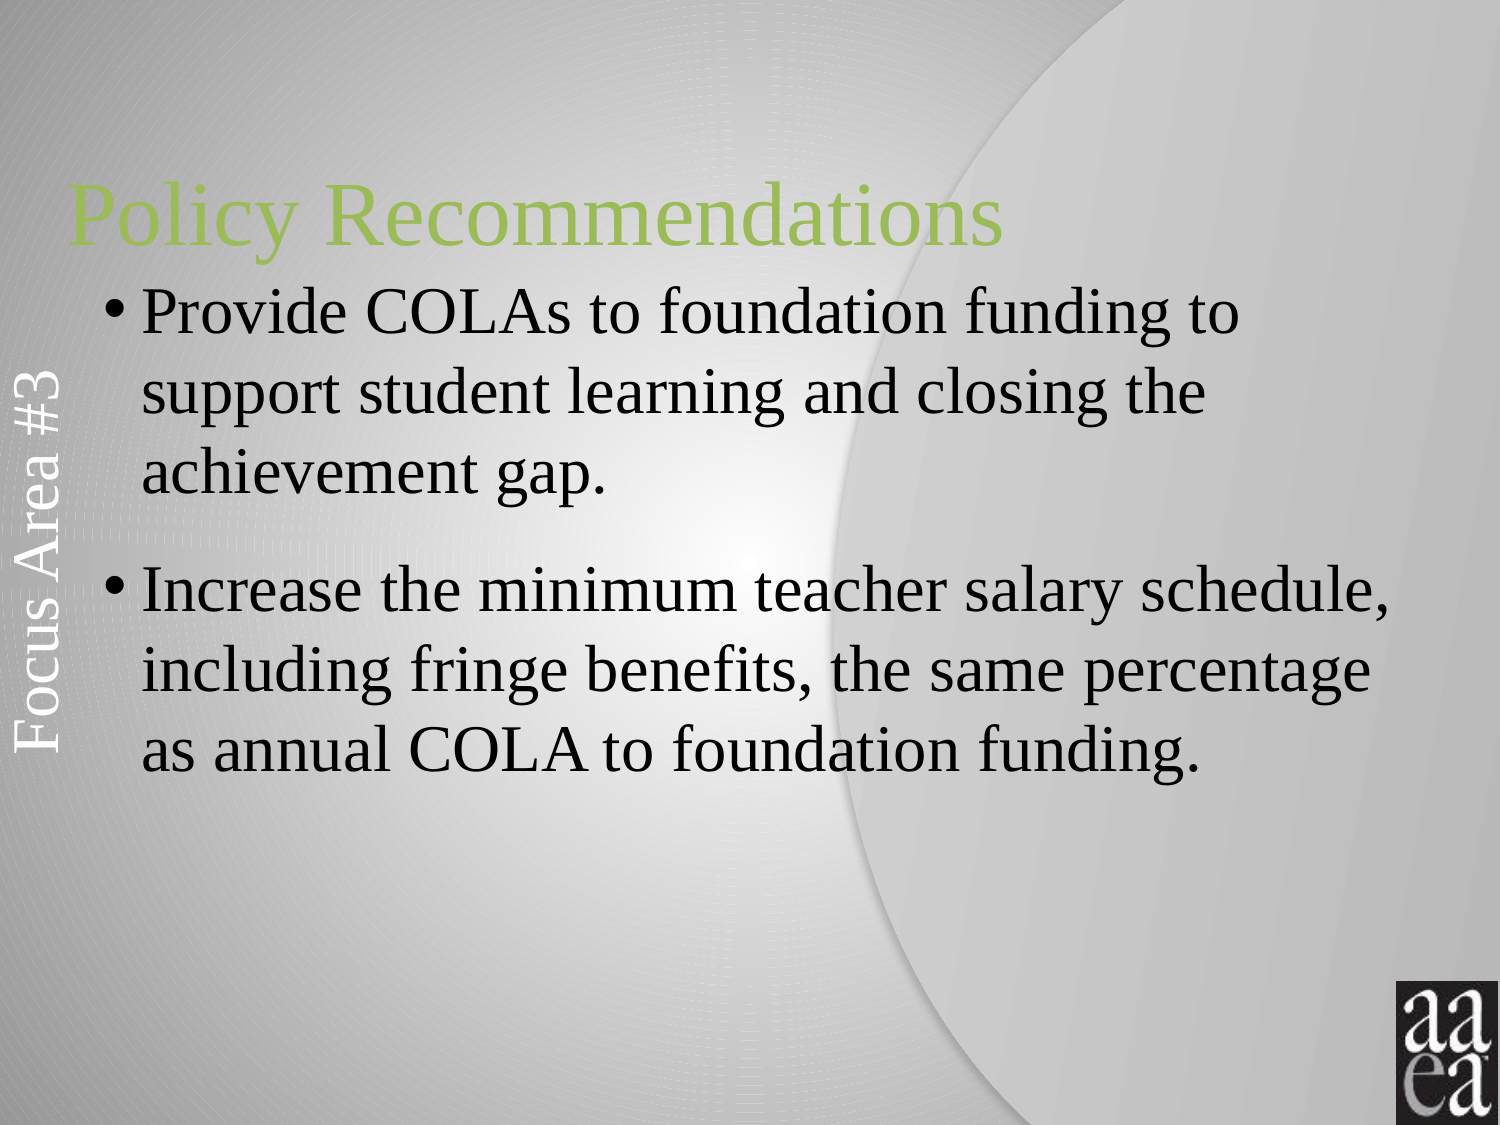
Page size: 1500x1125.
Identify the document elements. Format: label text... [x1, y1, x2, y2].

title Policy Recommendations [51, 138, 1449, 233]
text_box Focus Area #3 [0, 140, 77, 985]
list Provide COLAs to foundation funding to support student learning and closing the achievement gap. Increase the minimum teacher salary schedule, including fringe benefits, the same percentage as annual COLA to foundation funding. [51, 252, 1449, 1000]
picture [1396, 981, 1498, 1125]
